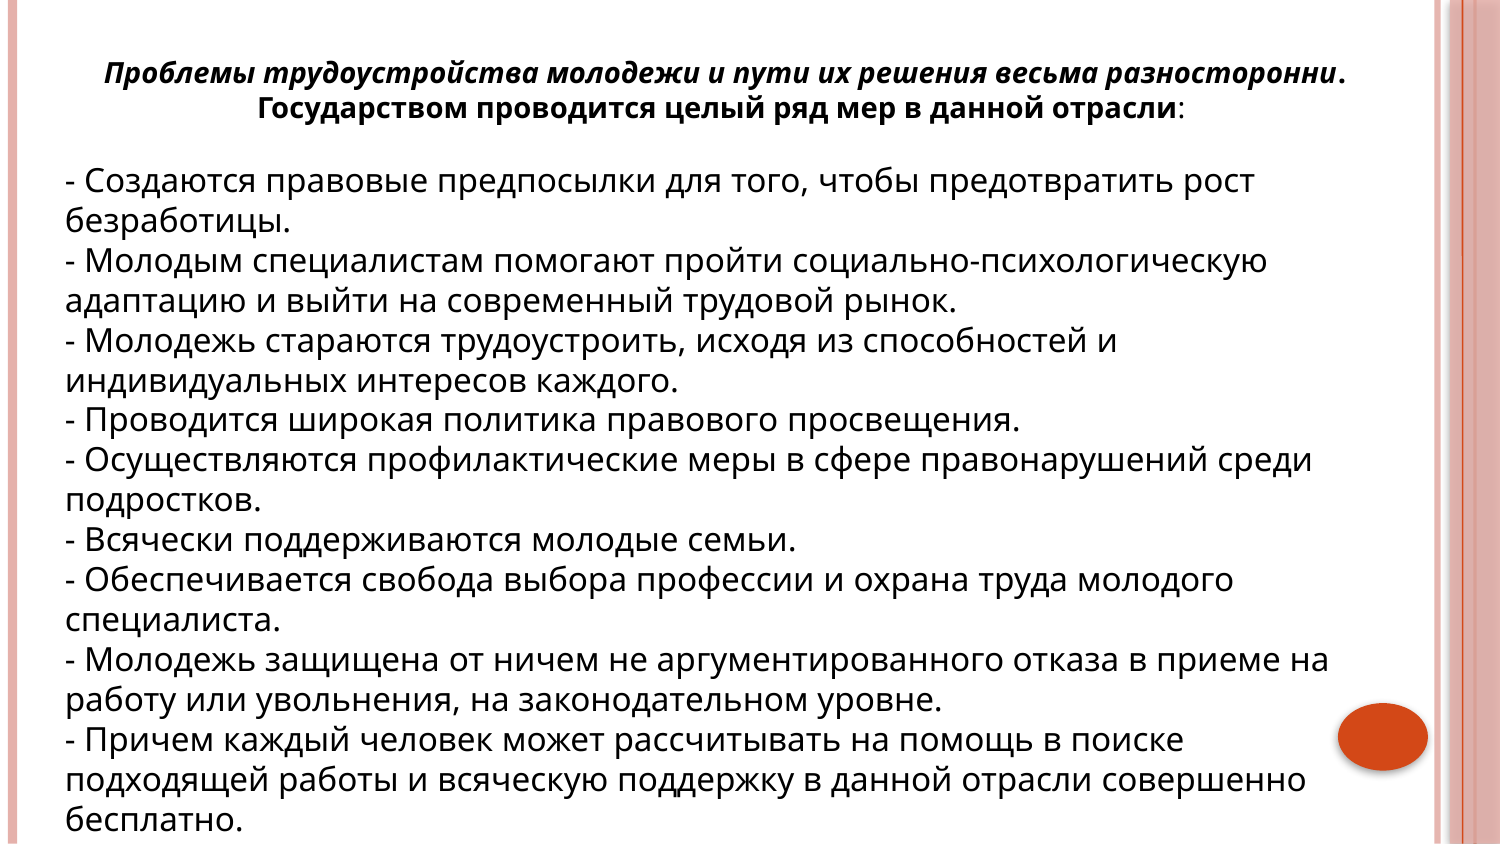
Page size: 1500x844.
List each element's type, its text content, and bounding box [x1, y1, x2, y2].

text_box Проблемы трудоустройства молодежи и пути их решения весьма разносторонни. Государством проводится целый ряд мер в данной отрасли: - Создаются правовые предпосылки для того, чтобы предотвратить рост безработицы. - Молодым специалистам помогают пройти социально-психологическую адаптацию и выйти на современный трудовой рынок. - Молодежь стараются трудоустроить, исходя из способностей и индивидуальных интересов каждого. - Проводится широкая политика правового просвещения. - Осуществляются профилактические меры в сфере правонарушений среди подростков. - Всячески поддерживаются молодые семьи. - Обеспечивается свобода выбора профессии и охрана труда молодого специалиста. - Молодежь защищена от ничем не аргументированного отказа в приеме на работу или увольнения, на законодательном уровне. - Причем каждый человек может рассчитывать на помощь в поиске подходящей работы и всяческую поддержку в данной отрасли совершенно бесплатно. [49, 46, 1400, 844]
